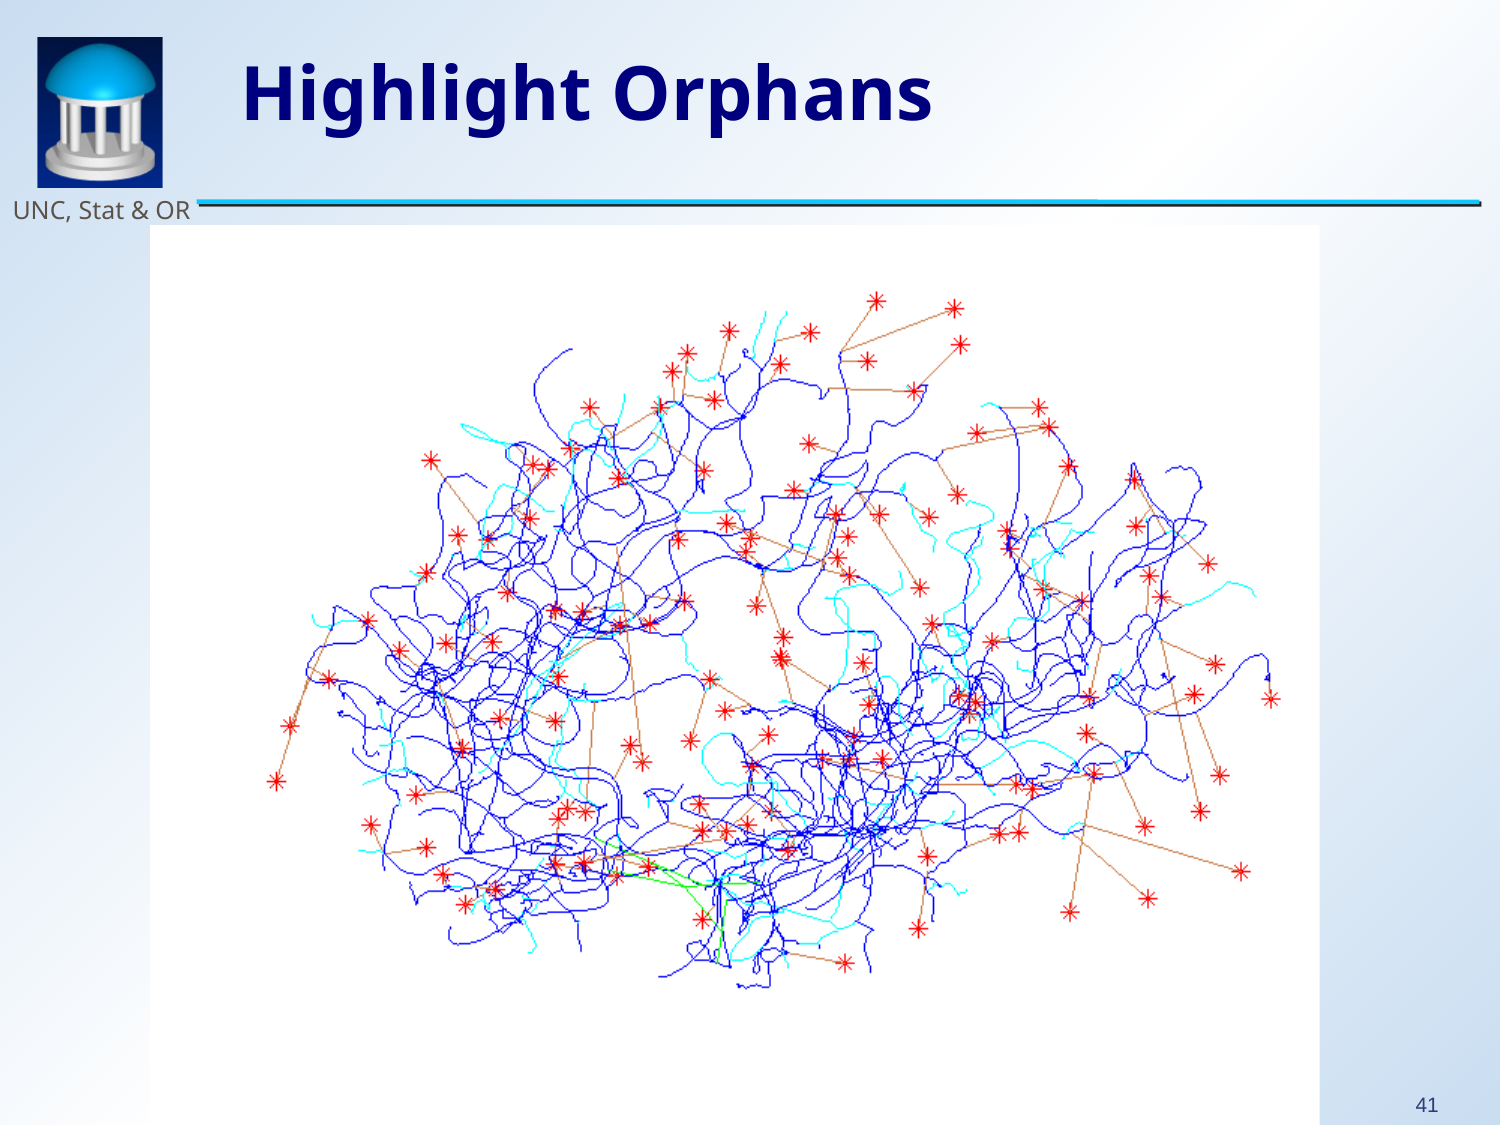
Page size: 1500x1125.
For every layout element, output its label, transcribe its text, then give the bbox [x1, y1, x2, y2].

title Highlight Orphans [224, 24, 1398, 156]
picture [149, 224, 1320, 1125]
